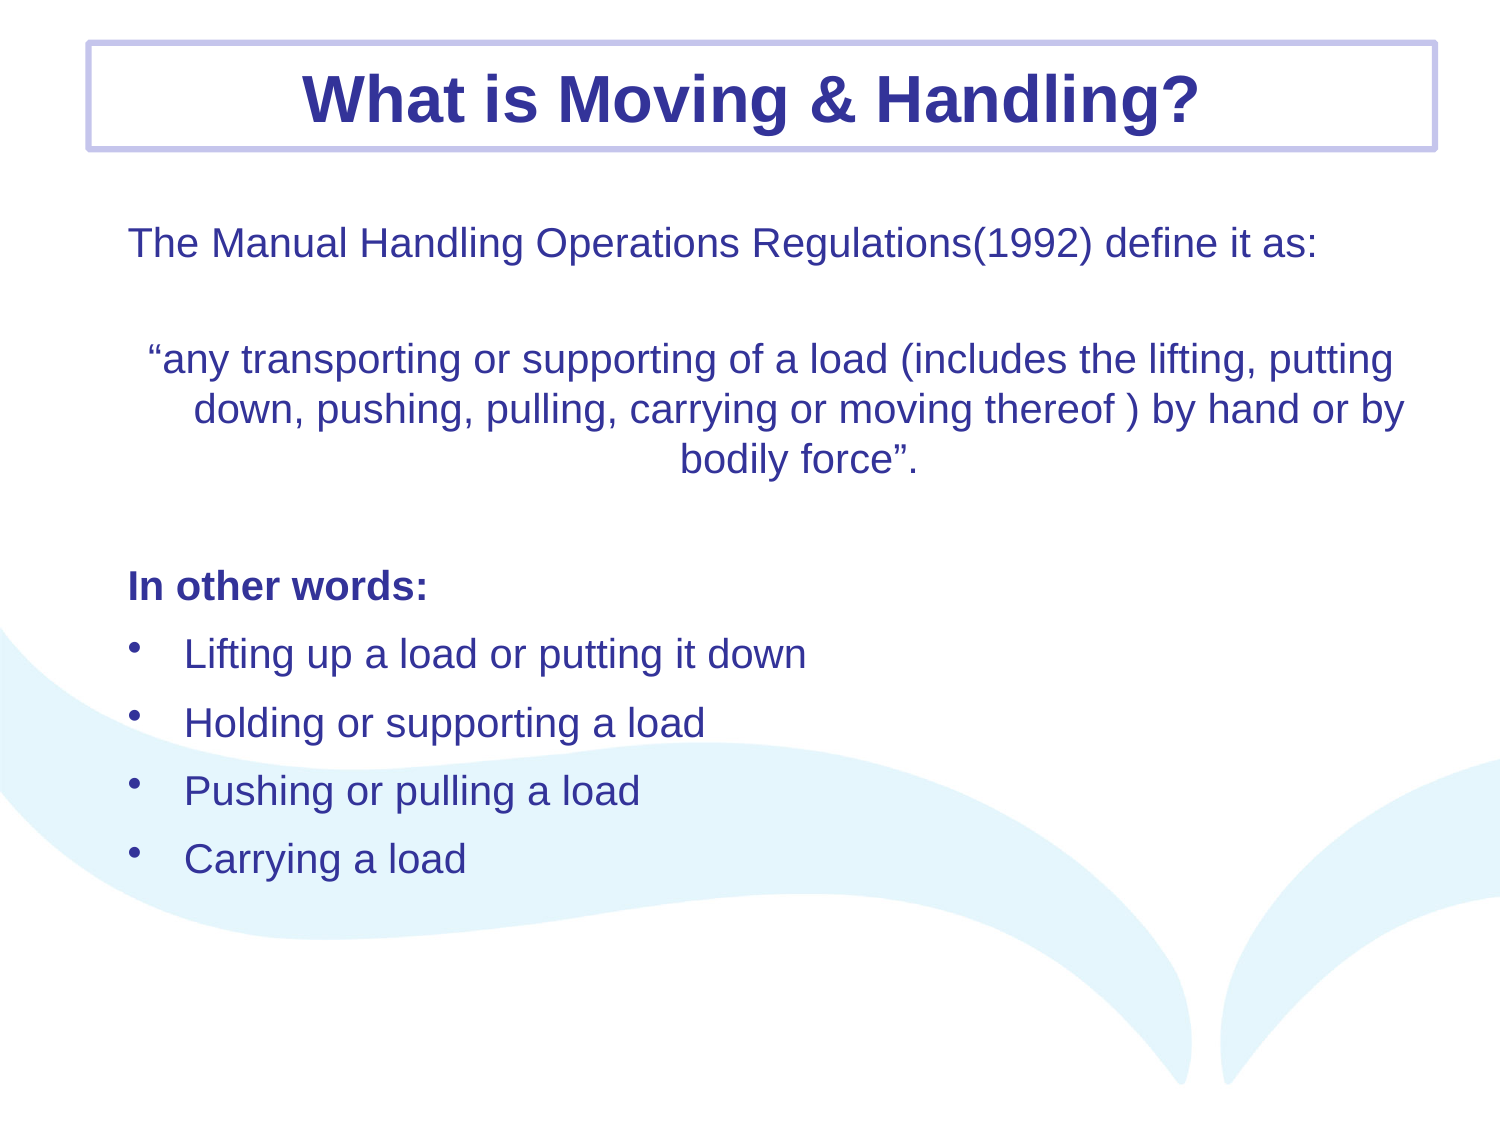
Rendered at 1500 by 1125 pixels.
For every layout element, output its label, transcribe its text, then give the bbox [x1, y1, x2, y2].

list The Manual Handling Operations Regulations(1992) define it as: “any transporting or supporting of a load (includes the lifting, putting down, pushing, pulling, carrying or moving thereof ) by hand or by bodily force”. In other words: Lifting up a load or putting it down Holding or supporting a load Pushing or pulling a load Carrying a load [112, 208, 1431, 1000]
title What is Moving & Handling? [88, 42, 1436, 150]
picture [0, 612, 1500, 1099]
